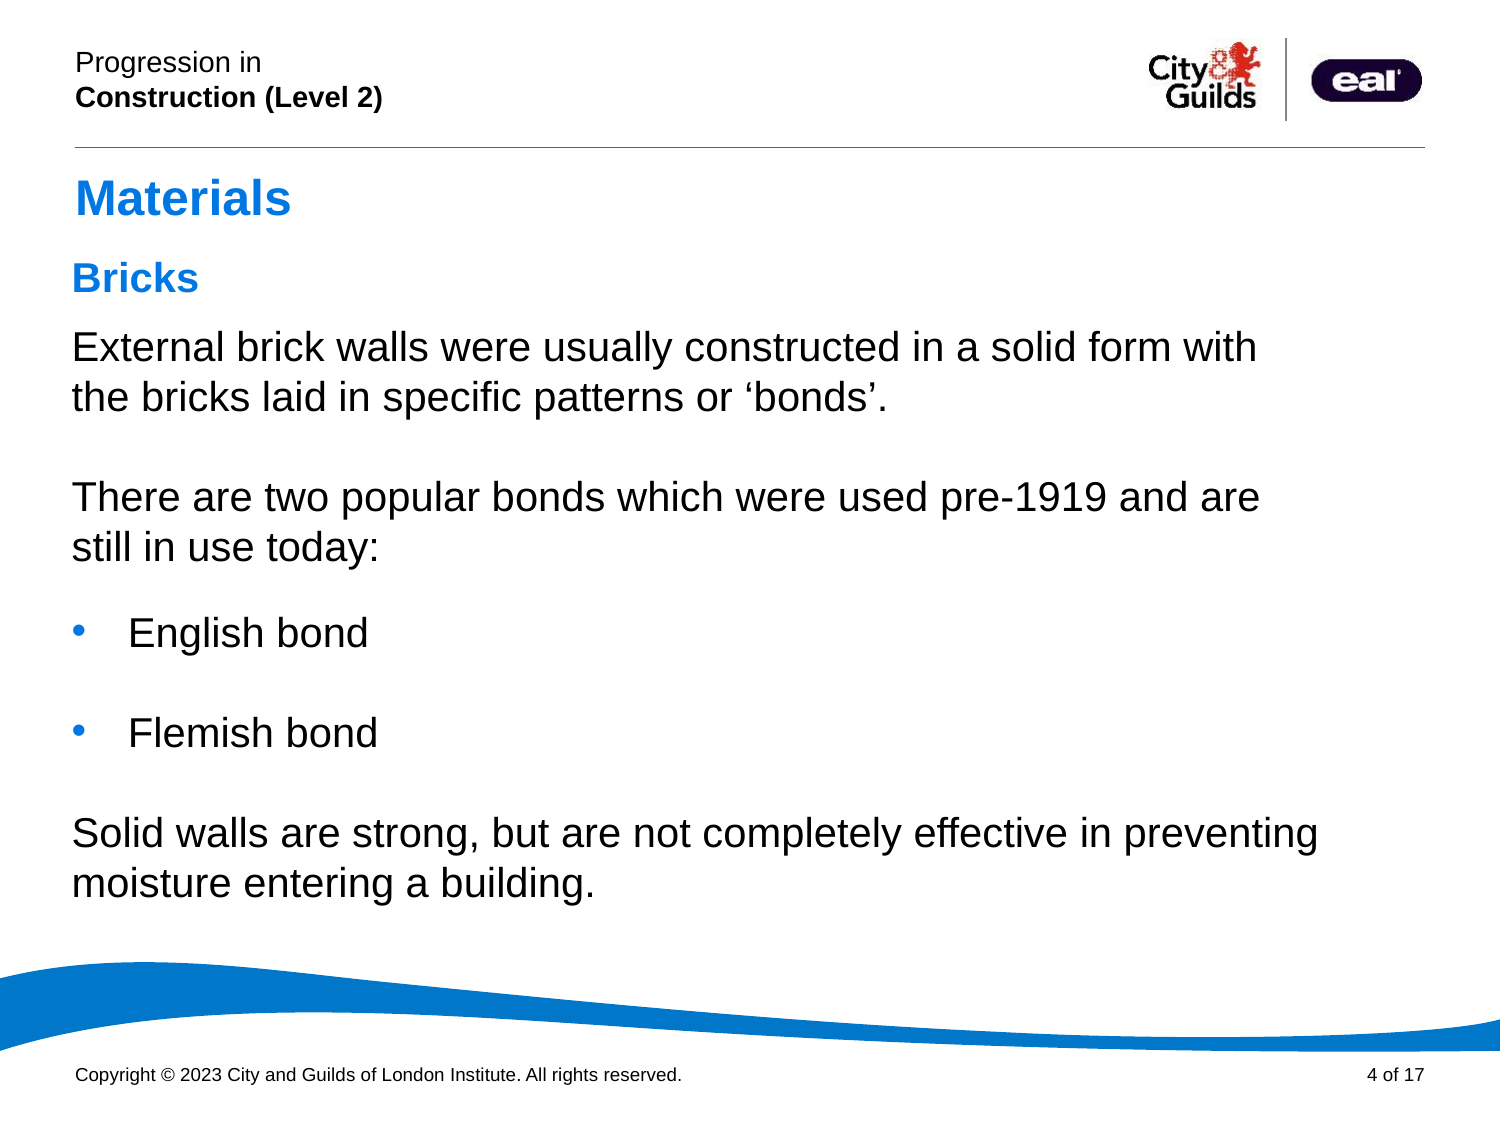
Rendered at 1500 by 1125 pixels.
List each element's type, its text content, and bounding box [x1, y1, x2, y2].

text_box Solid walls are strong, but are not completely effective in preventing moisture entering a building. [56, 798, 1422, 914]
picture [1149, 38, 1422, 121]
title Materials [74, 165, 1426, 229]
text_box External brick walls were usually constructed in a solid form with the bricks laid in specific patterns or ‘bonds’. There are two popular bonds which were used pre-1919 and are still in use today: [56, 312, 1282, 628]
text_box Bricks [56, 243, 707, 309]
text_box English bond Flemish bond [56, 597, 668, 763]
